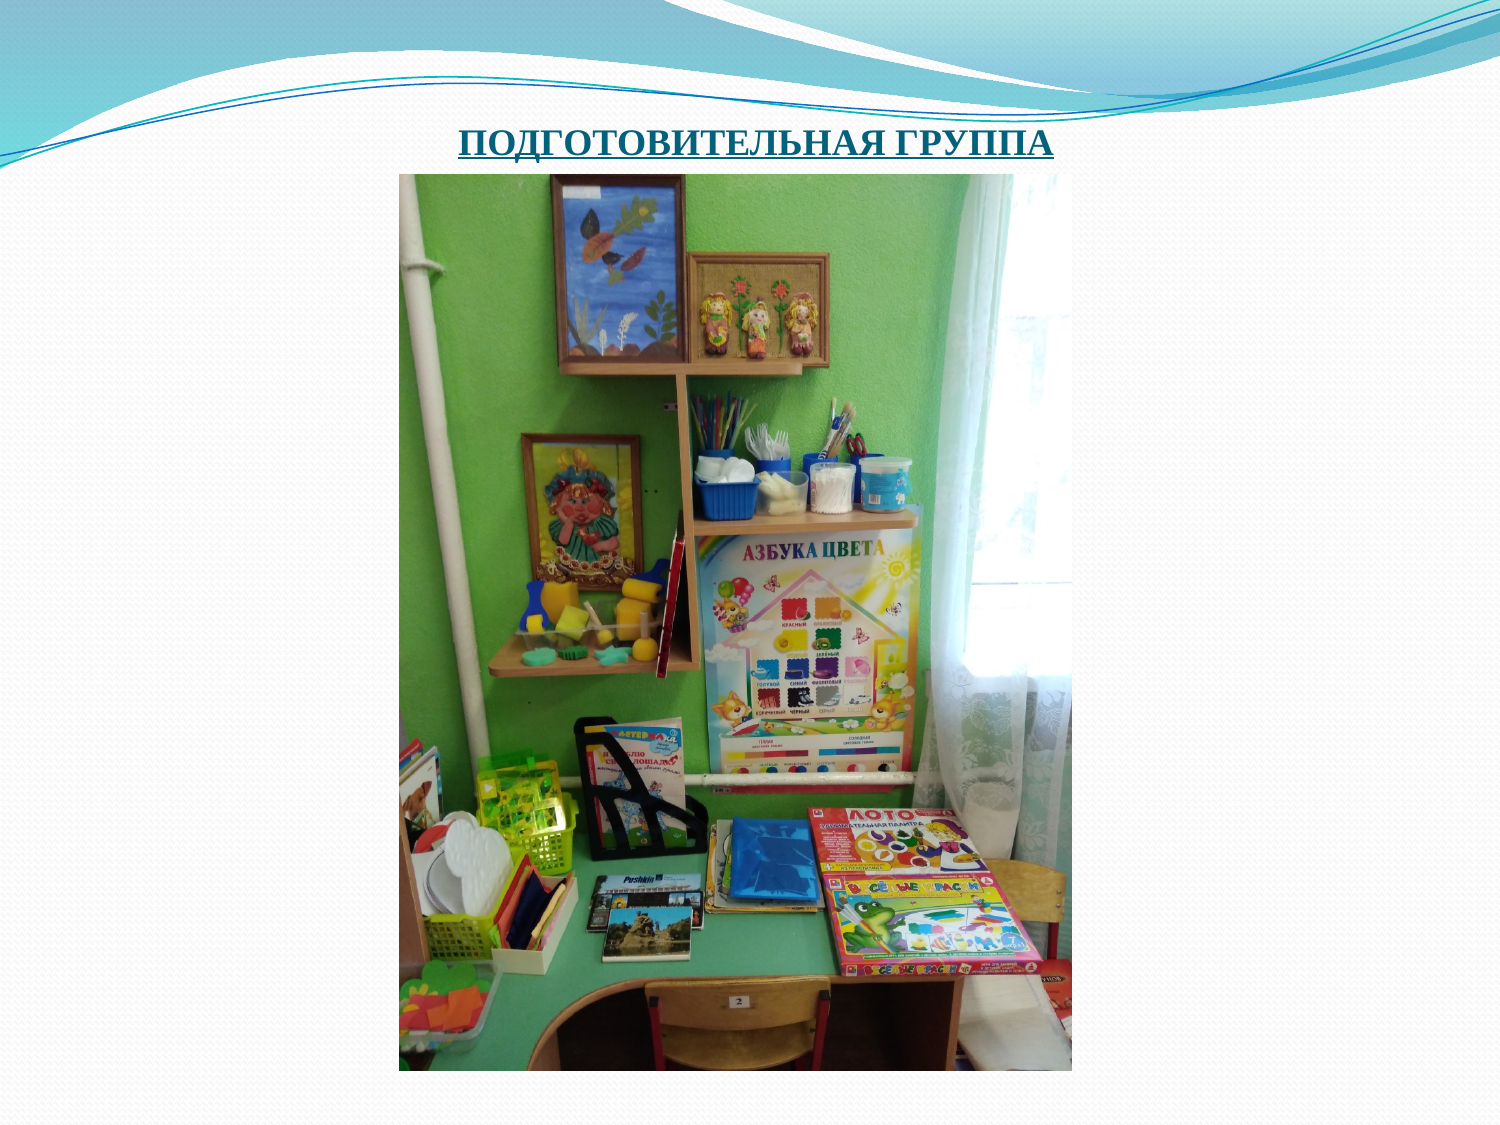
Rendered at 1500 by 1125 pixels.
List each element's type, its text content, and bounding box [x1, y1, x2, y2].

title ПОДГОТОВИТЕЛЬНАЯ ГРУППА [75, 37, 1438, 163]
picture [399, 174, 1073, 1071]
